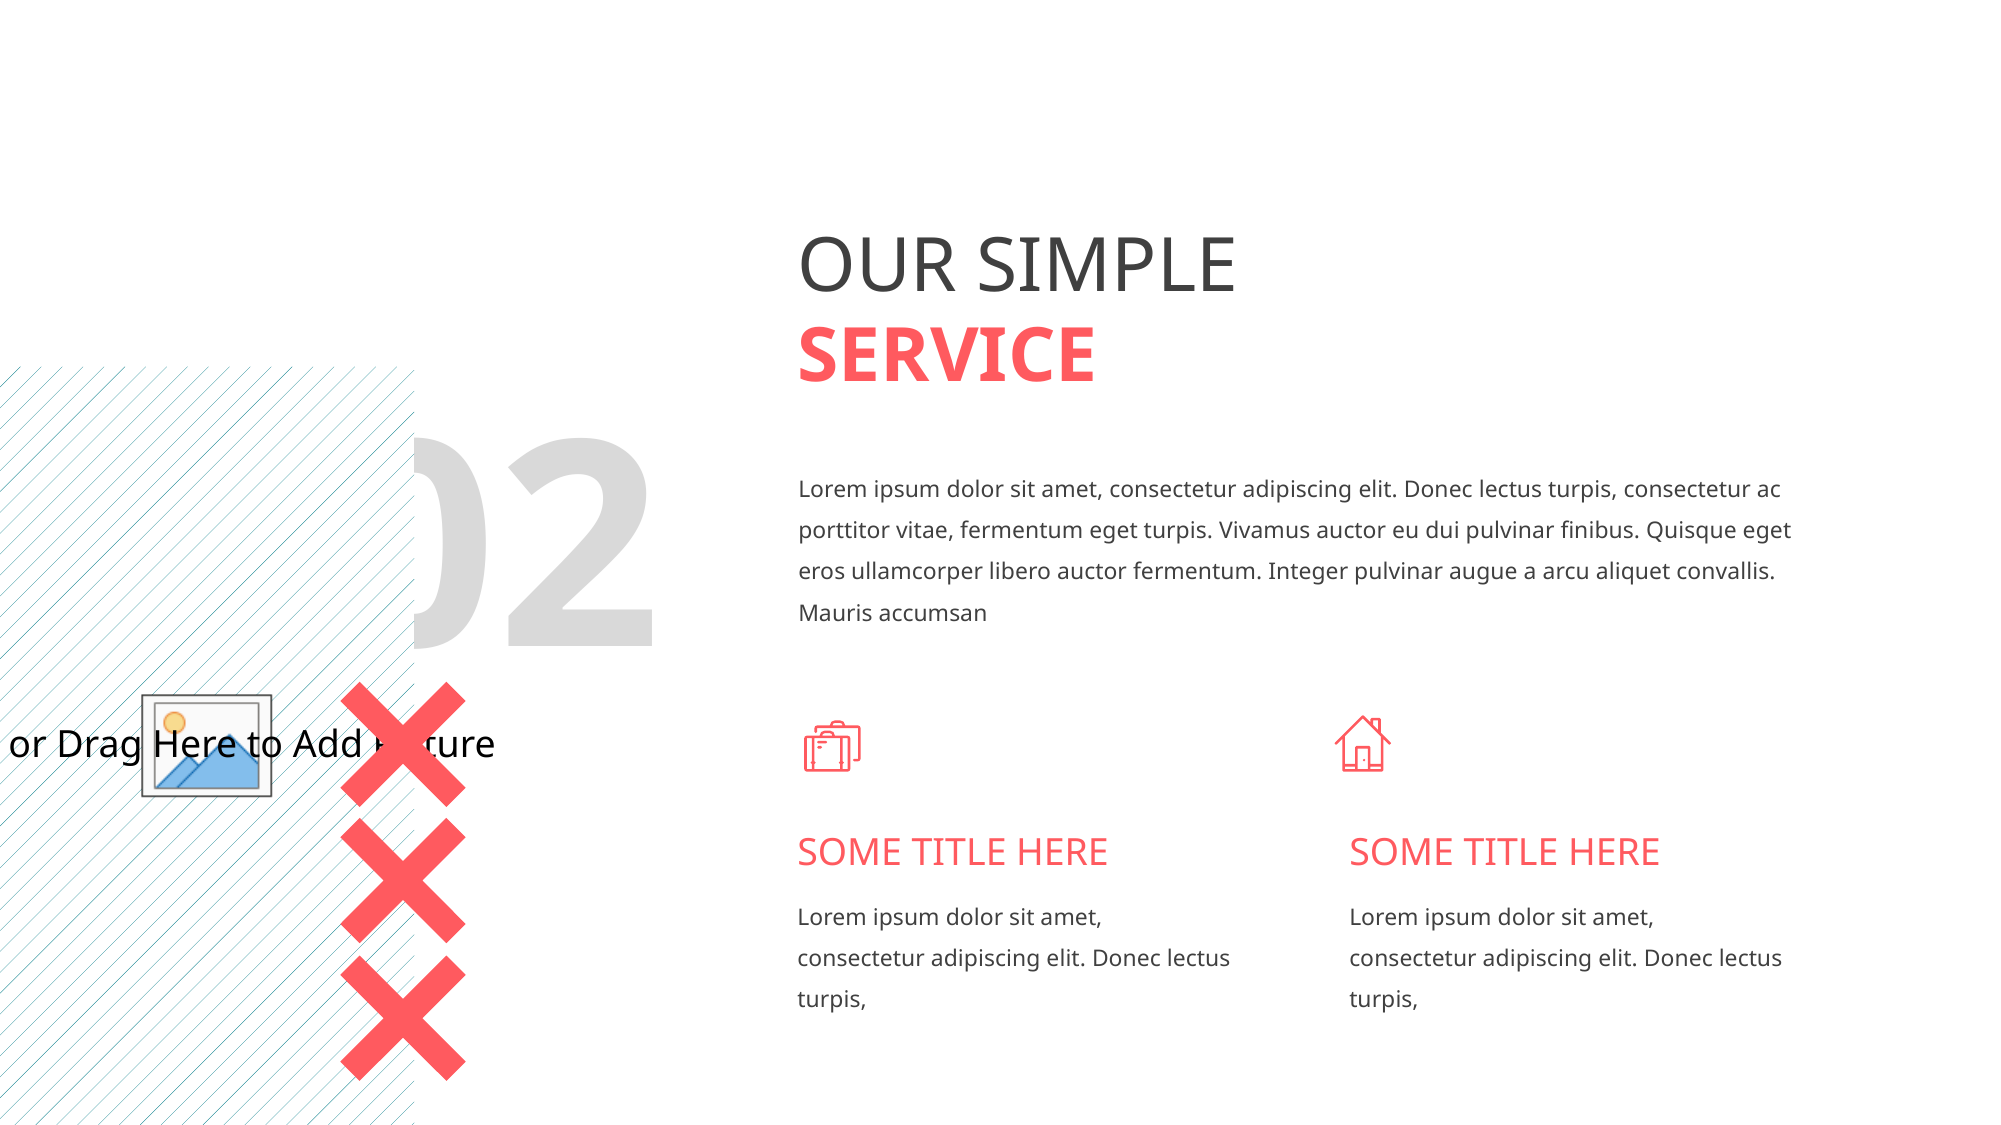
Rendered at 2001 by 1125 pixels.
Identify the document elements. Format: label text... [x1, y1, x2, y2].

text_box Lorem ipsum dolor sit amet, consectetur adipiscing elit. Donec lectus turpis, [1334, 881, 1803, 1020]
text_box [1334, 715, 1392, 772]
text_box SOME TITLE HERE [1334, 820, 1760, 881]
text_box Lorem ipsum dolor sit amet, consectetur adipiscing elit. Donec lectus turpis, [782, 881, 1251, 1020]
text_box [328, 669, 478, 1094]
text_box [804, 730, 851, 772]
picture [0, 366, 415, 1125]
text_box 02 [318, 351, 977, 712]
text_box SOME TITLE HERE [782, 820, 1208, 881]
text_box Lorem ipsum dolor sit amet, consectetur adipiscing elit. Donec lectus turpis, consectetur ac porttitor vitae, fermentum eget turpis. Vivamus auctor eu dui pulvinar finibus. Quisque eget eros ullamcorper libero auctor fermentum. Integer pulvinar augue a arcu aliquet convallis. Mauris accumsan [783, 453, 1819, 634]
text_box [814, 720, 861, 762]
text_box OUR SIMPLE SERVICE [782, 208, 1441, 404]
